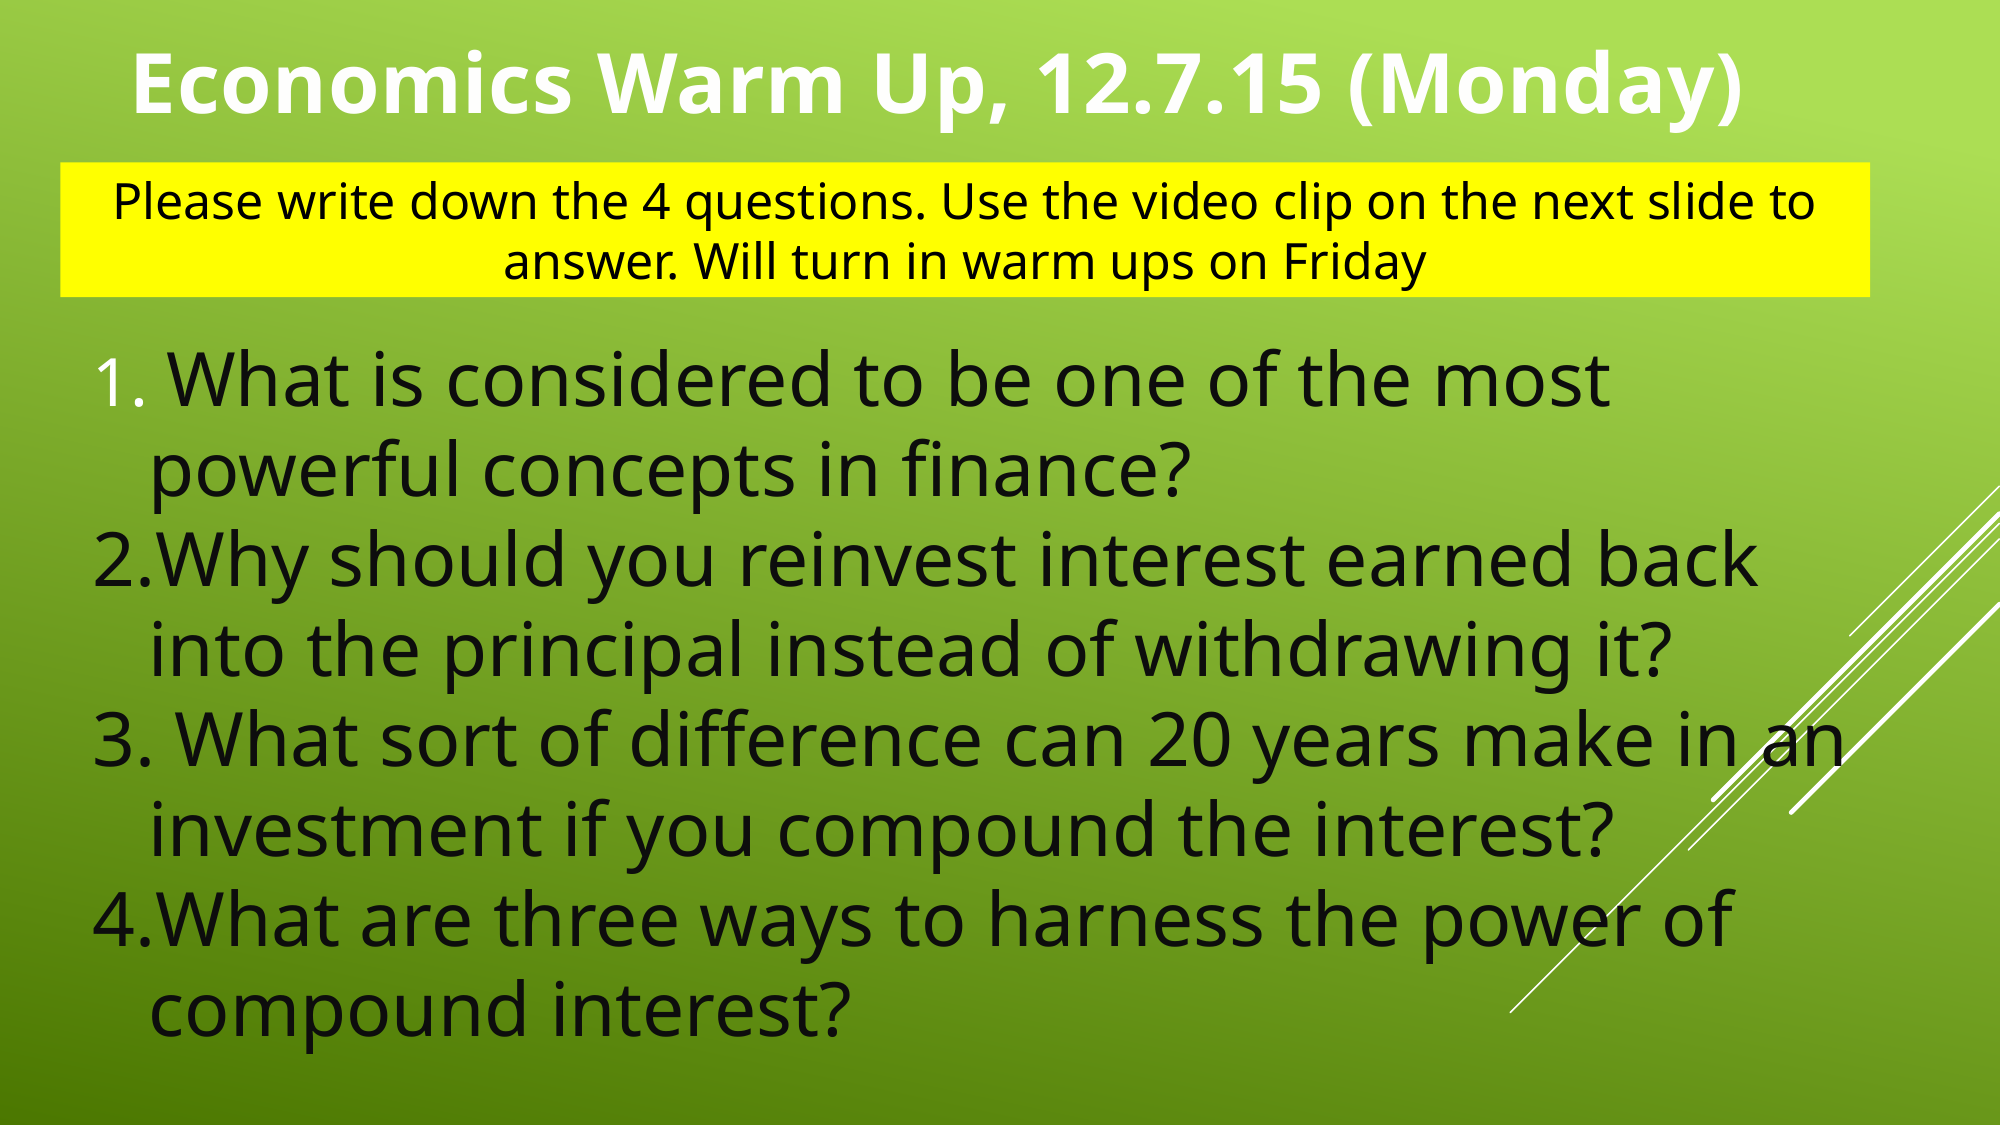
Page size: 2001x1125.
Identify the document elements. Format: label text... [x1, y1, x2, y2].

text_box What is considered to be one of the most powerful concepts in finance? Why should you reinvest interest earned back into the principal instead of withdrawing it? What sort of difference can 20 years make in an investment if you compound the interest? What are three ways to harness the power of compound interest? [77, 323, 1932, 1059]
text_box Please write down the 4 questions. Use the video clip on the next slide to answer. Will turn in warm ups on Friday [60, 162, 1871, 298]
text_box Economics Warm Up, 12.7.15 (Monday) [118, 24, 1858, 137]
